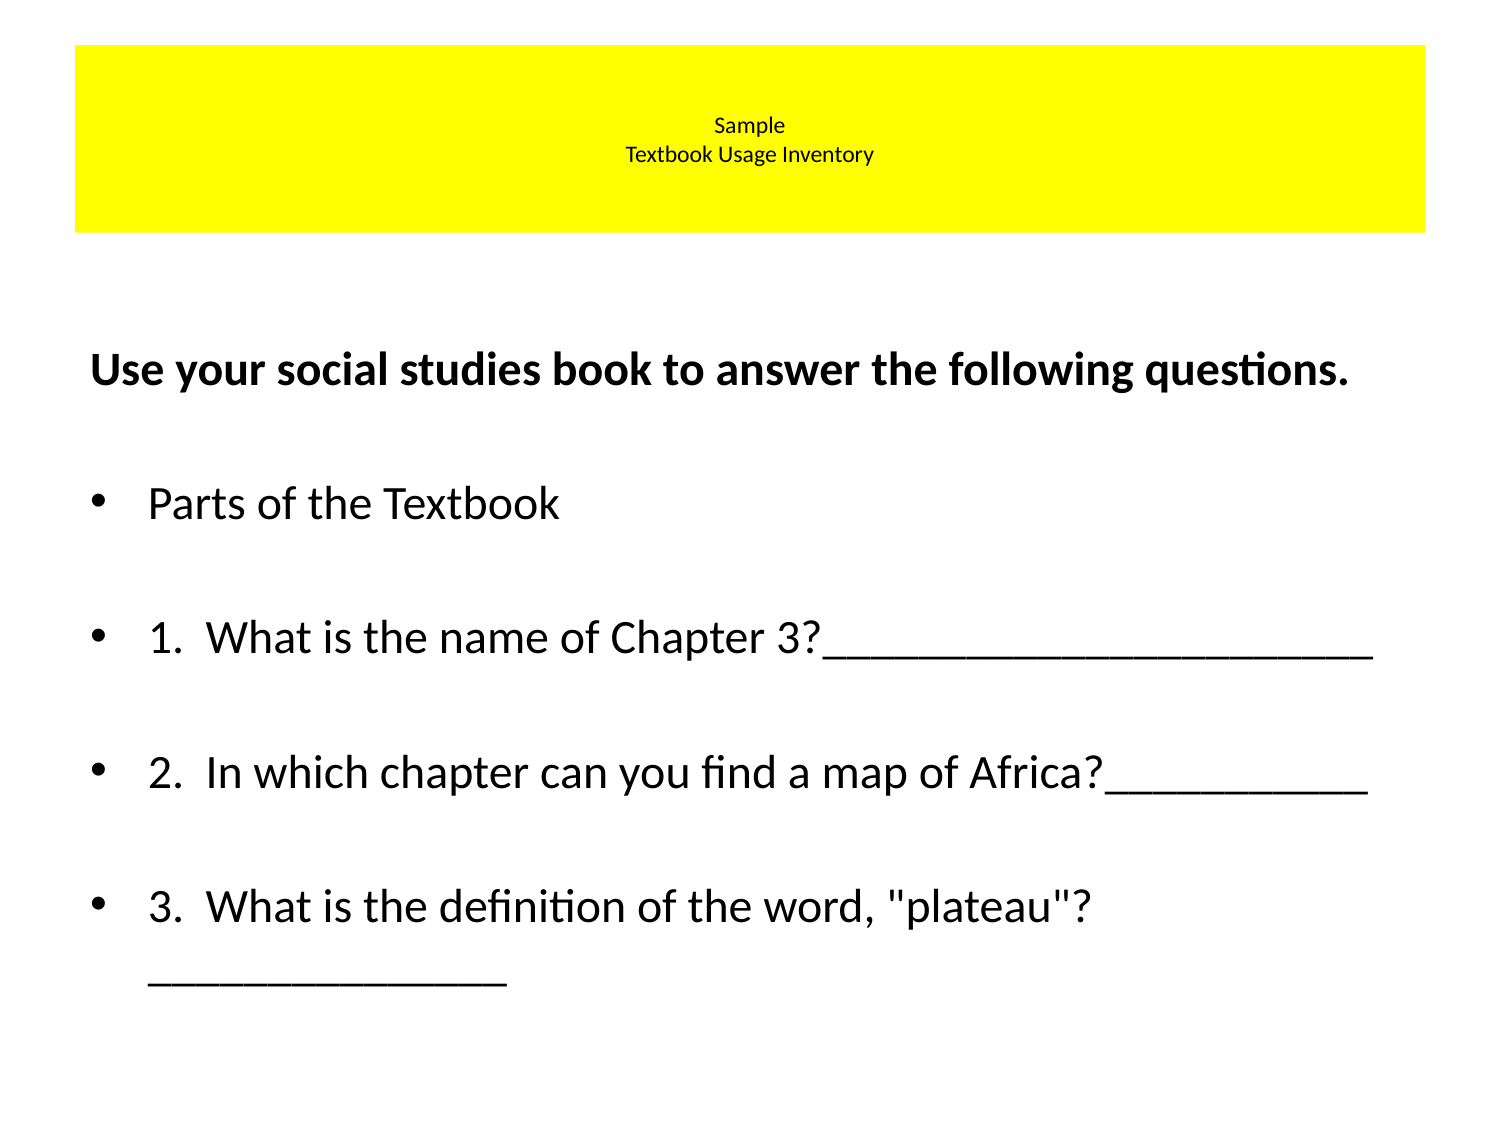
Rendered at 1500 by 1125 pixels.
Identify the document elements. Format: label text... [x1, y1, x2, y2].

title Sample Textbook Usage Inventory [75, 45, 1425, 233]
list Use your social studies book to answer the following questions. Parts of the Textbook 1. What is the name of Chapter 3?_______________________ 2. In which chapter can you find a map of Africa?___________ 3. What is the definition of the word, "plateau"?_______________ [75, 262, 1425, 1005]
